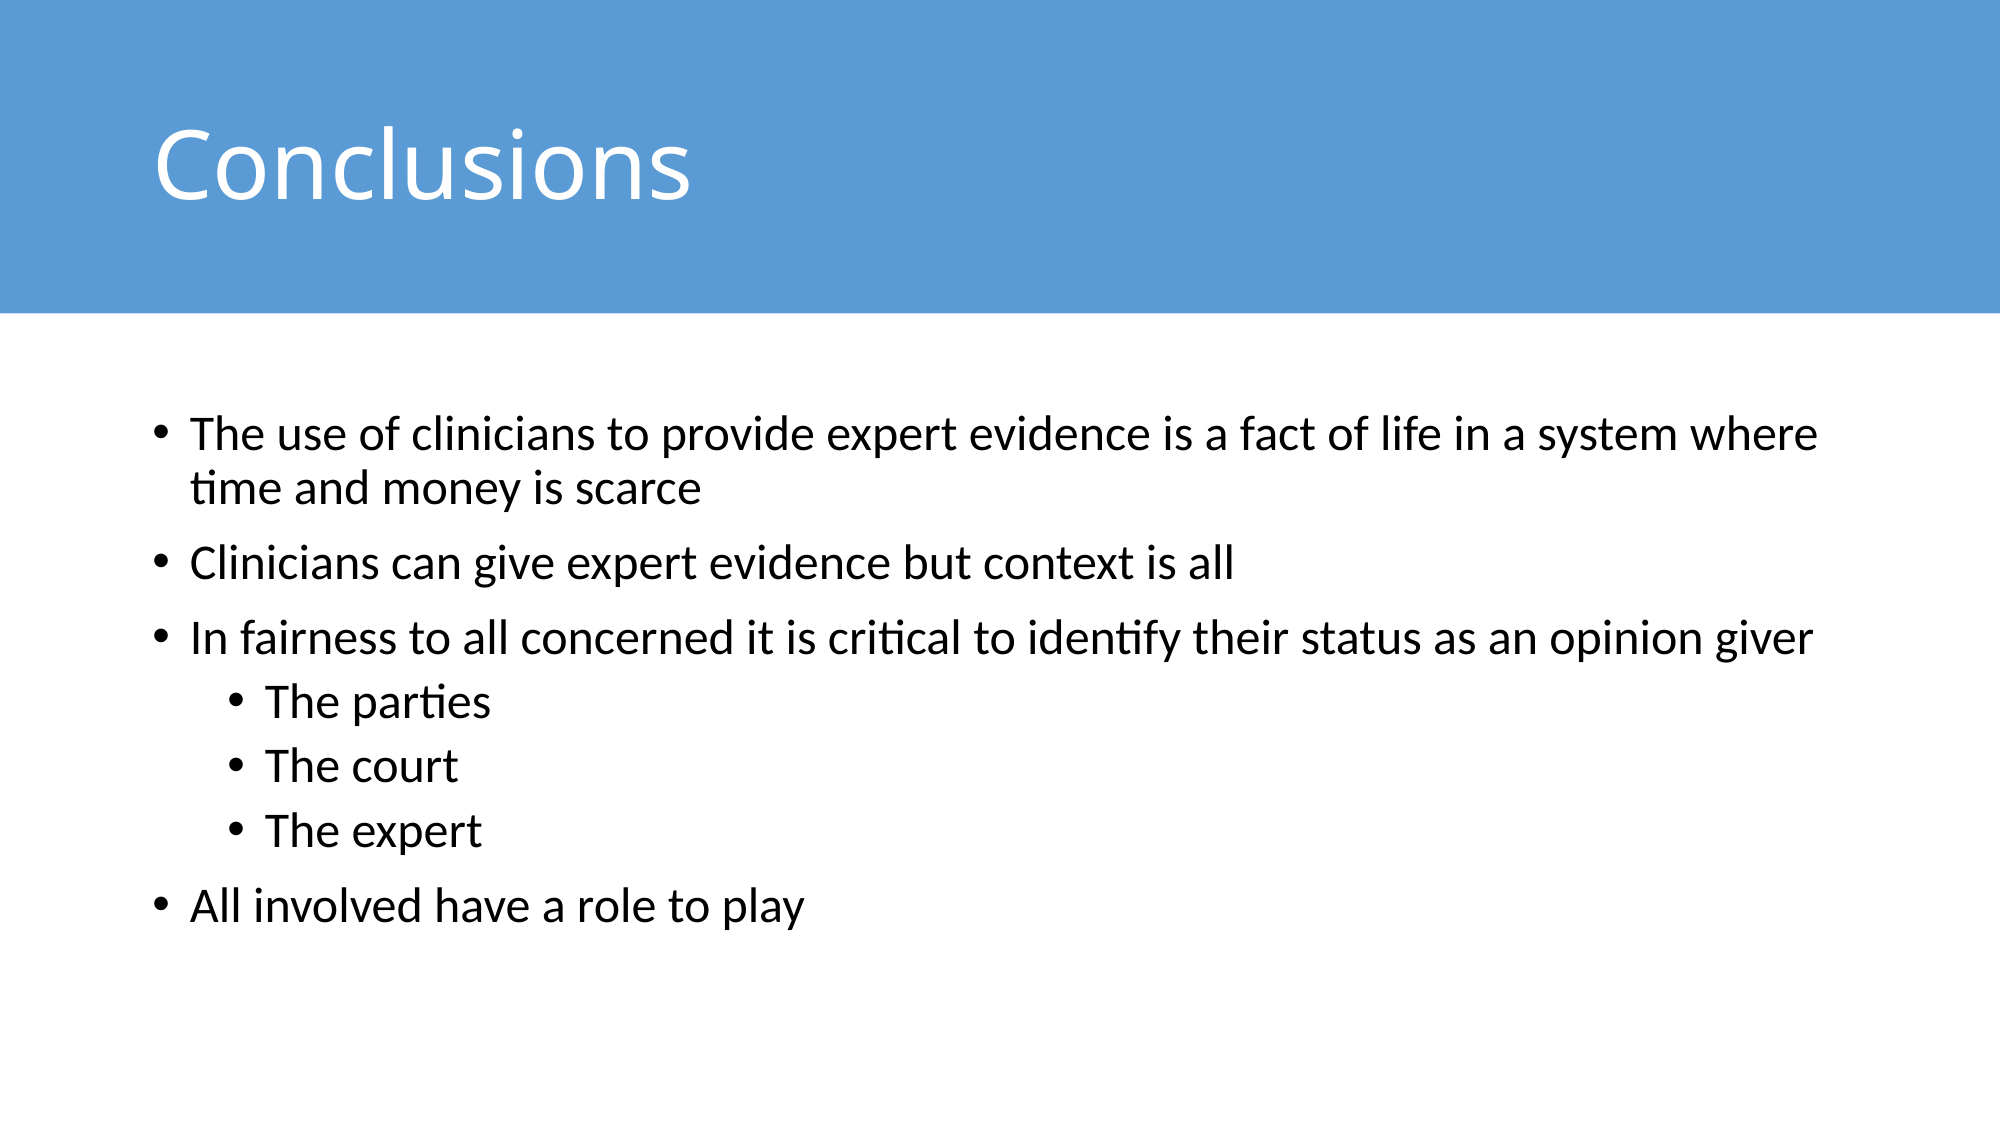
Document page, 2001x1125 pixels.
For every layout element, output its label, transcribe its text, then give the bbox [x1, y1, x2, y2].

list The use of clinicians to provide expert evidence is a fact of life in a system where time and money is scarce Clinicians can give expert evidence but context is all In fairness to all concerned it is critical to identify their status as an opinion giver The parties The court The expert All involved have a role to play [137, 399, 1863, 1014]
title Conclusions [137, 59, 1863, 278]
text_box [0, 0, 2000, 314]
